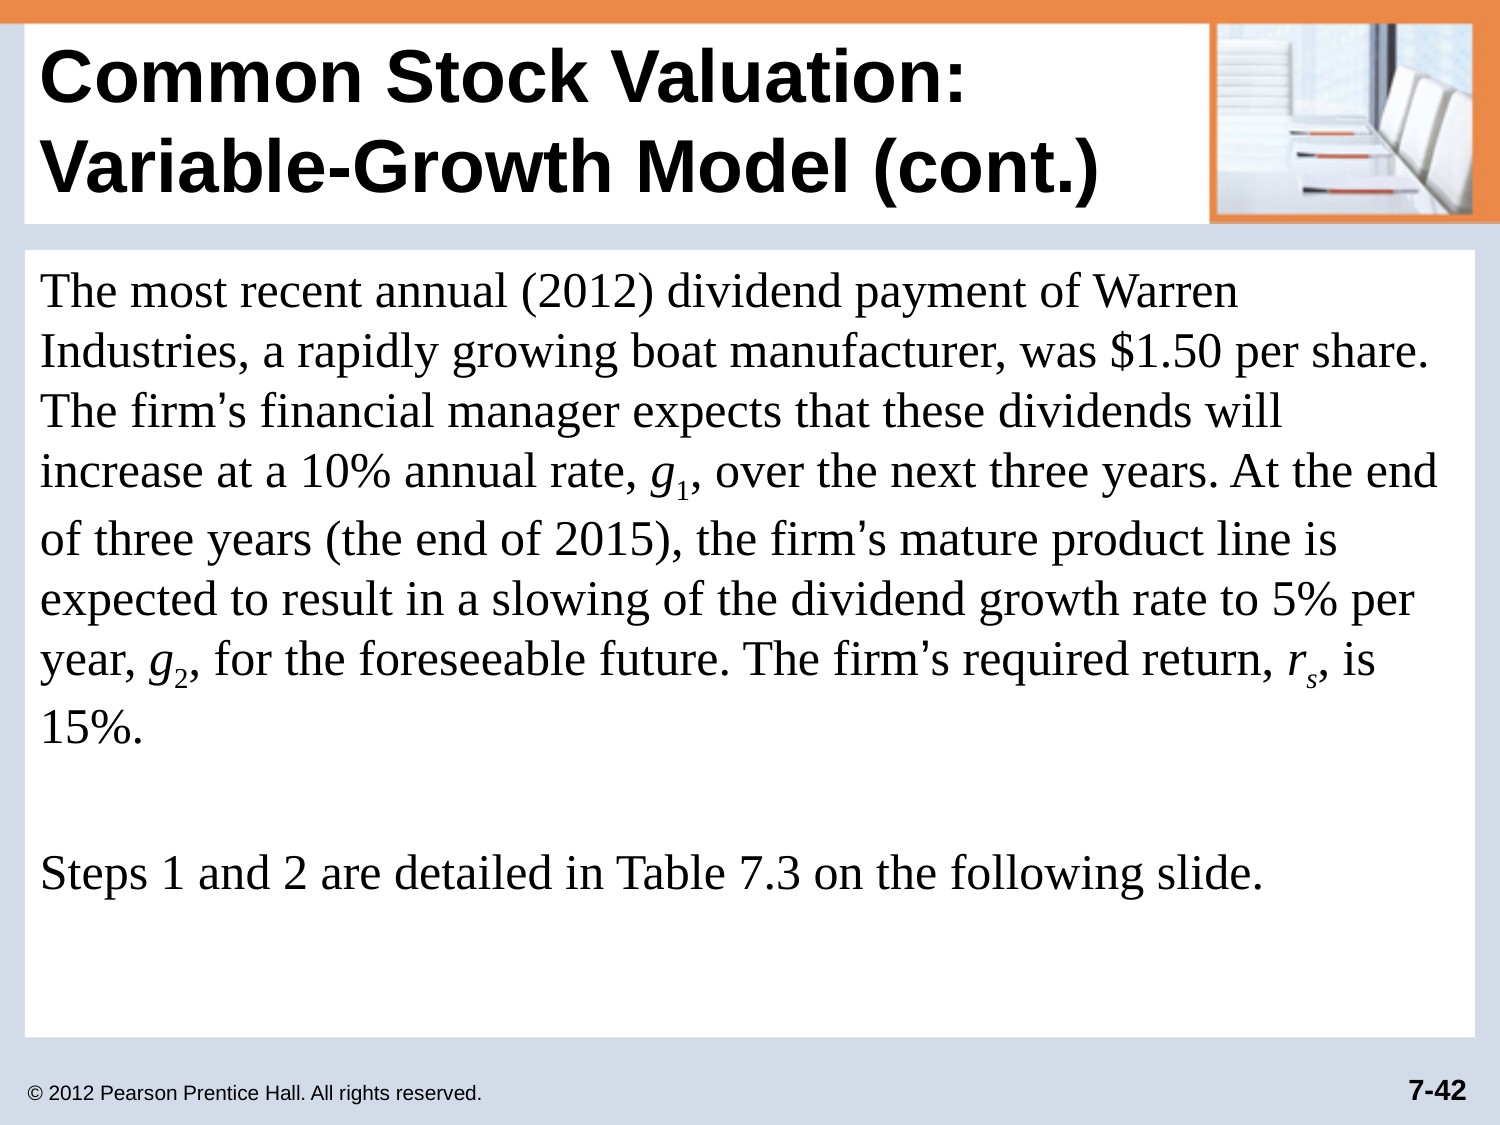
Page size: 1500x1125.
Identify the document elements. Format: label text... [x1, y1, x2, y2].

slide_number 7-42 [1331, 1038, 1482, 1114]
title Common Stock Valuation: Variable-Growth Model (cont.) [24, 64, 1201, 171]
footer © 2012 Pearson Prentice Hall. All rights reserved. [12, 1037, 938, 1113]
list The most recent annual (2012) dividend payment of Warren Industries, a rapidly growing boat manufacturer, was $1.50 per share. The firm’s financial manager expects that these dividends will increase at a 10% annual rate, g1, over the next three years. At the end of three years (the end of 2015), the firm’s mature product line is expected to result in a slowing of the dividend growth rate to 5% per year, g2, for the foreseeable future. The firm’s required return, rs, is 15%. Steps 1 and 2 are detailed in Table 7.3 on the following slide. [24, 249, 1476, 1013]
picture [0, 0, 1500, 224]
